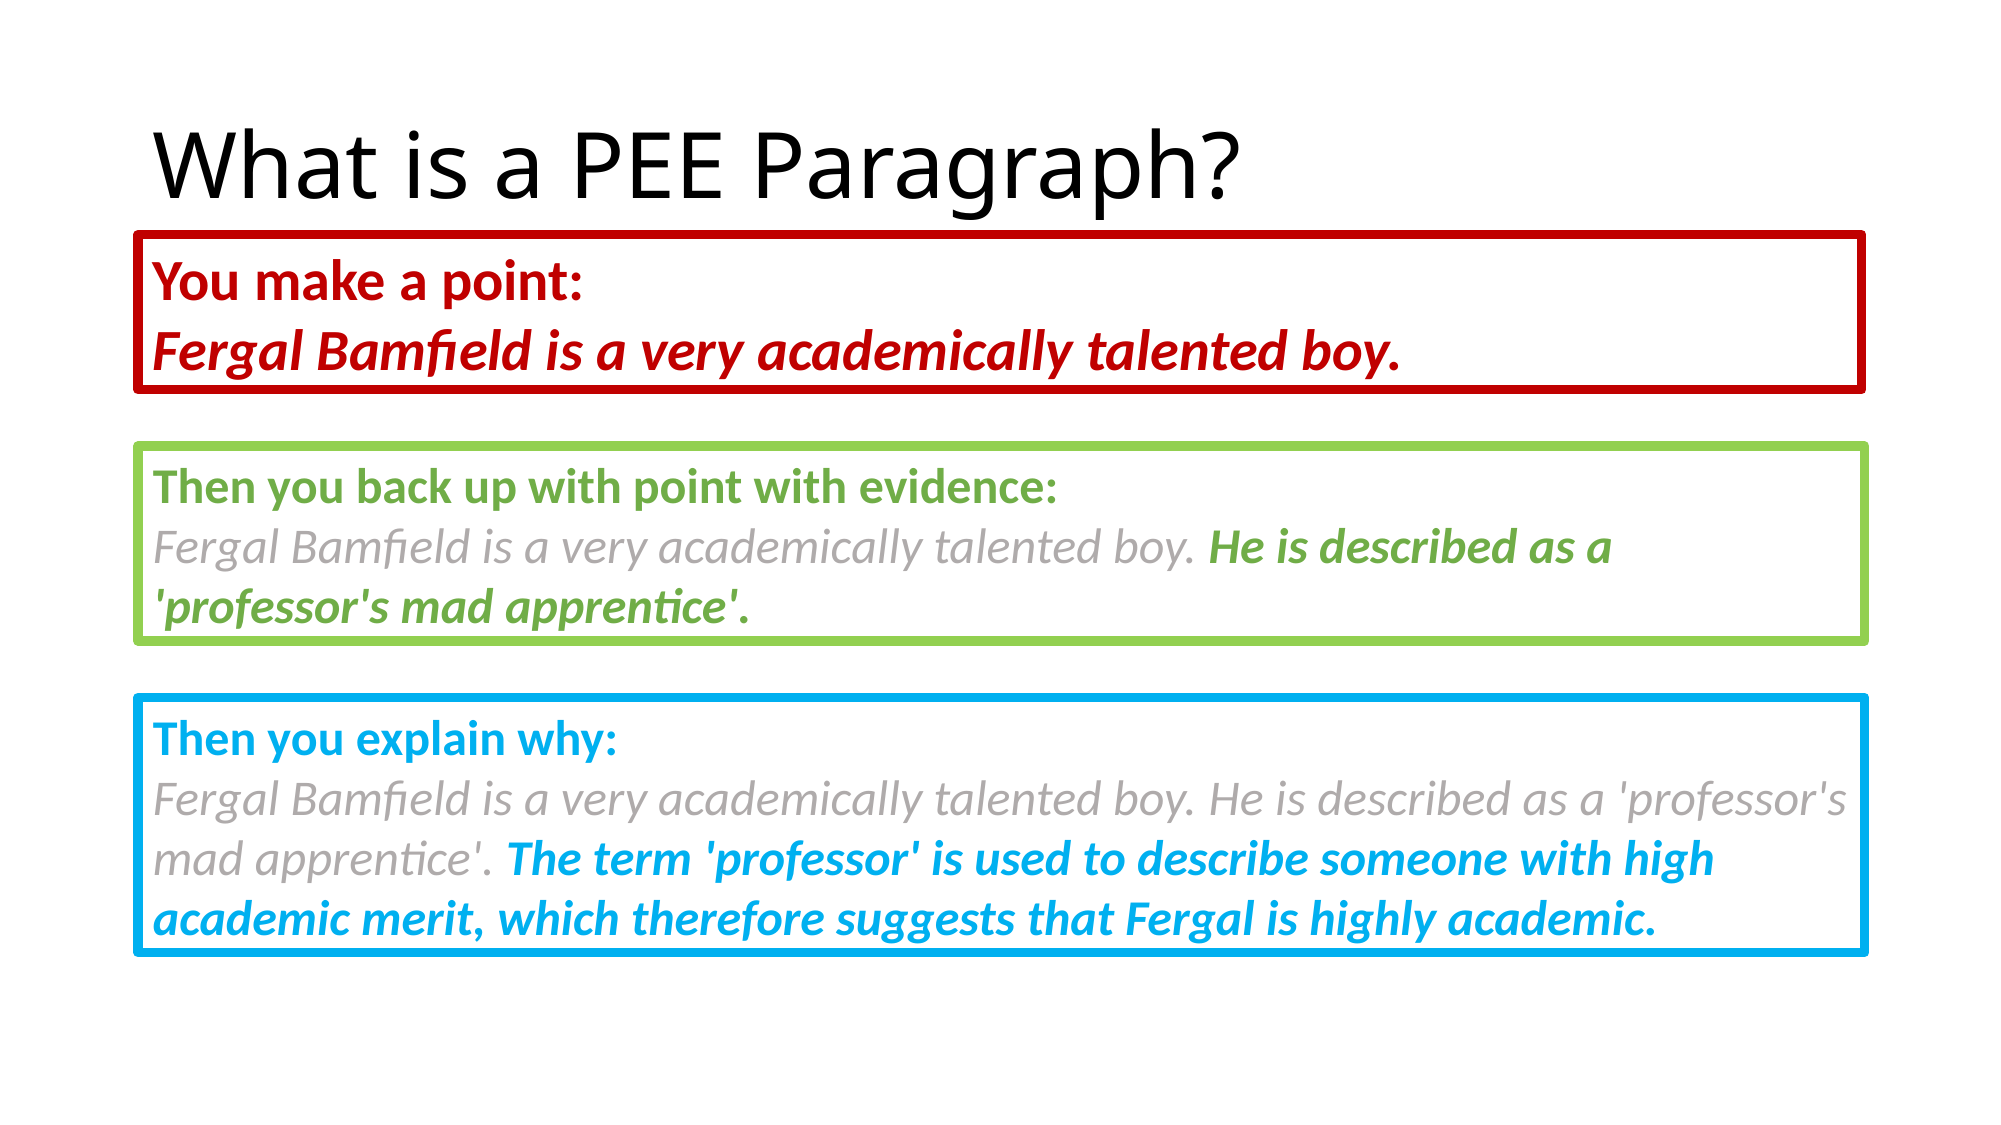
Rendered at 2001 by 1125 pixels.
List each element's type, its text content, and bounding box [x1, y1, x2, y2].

text_box You make a point:​ Fergal Bamfield is a very academically talented boy. [138, 234, 1862, 390]
title What is a PEE Paragraph? [137, 59, 1863, 278]
text_box Then you back up with point with evidence:​ Fergal Bamfield is a very academically talented boy. He is described as a 'professor's mad apprentice'. ​ [138, 446, 1865, 641]
text_box Then you explain why:​​ Fergal Bamfield is a very academically talented boy. He is described as a 'professor's mad apprentice'. The term 'professor' is used to describe someone with high academic merit, which therefore suggests that Fergal is highly academic. [138, 697, 1865, 953]
